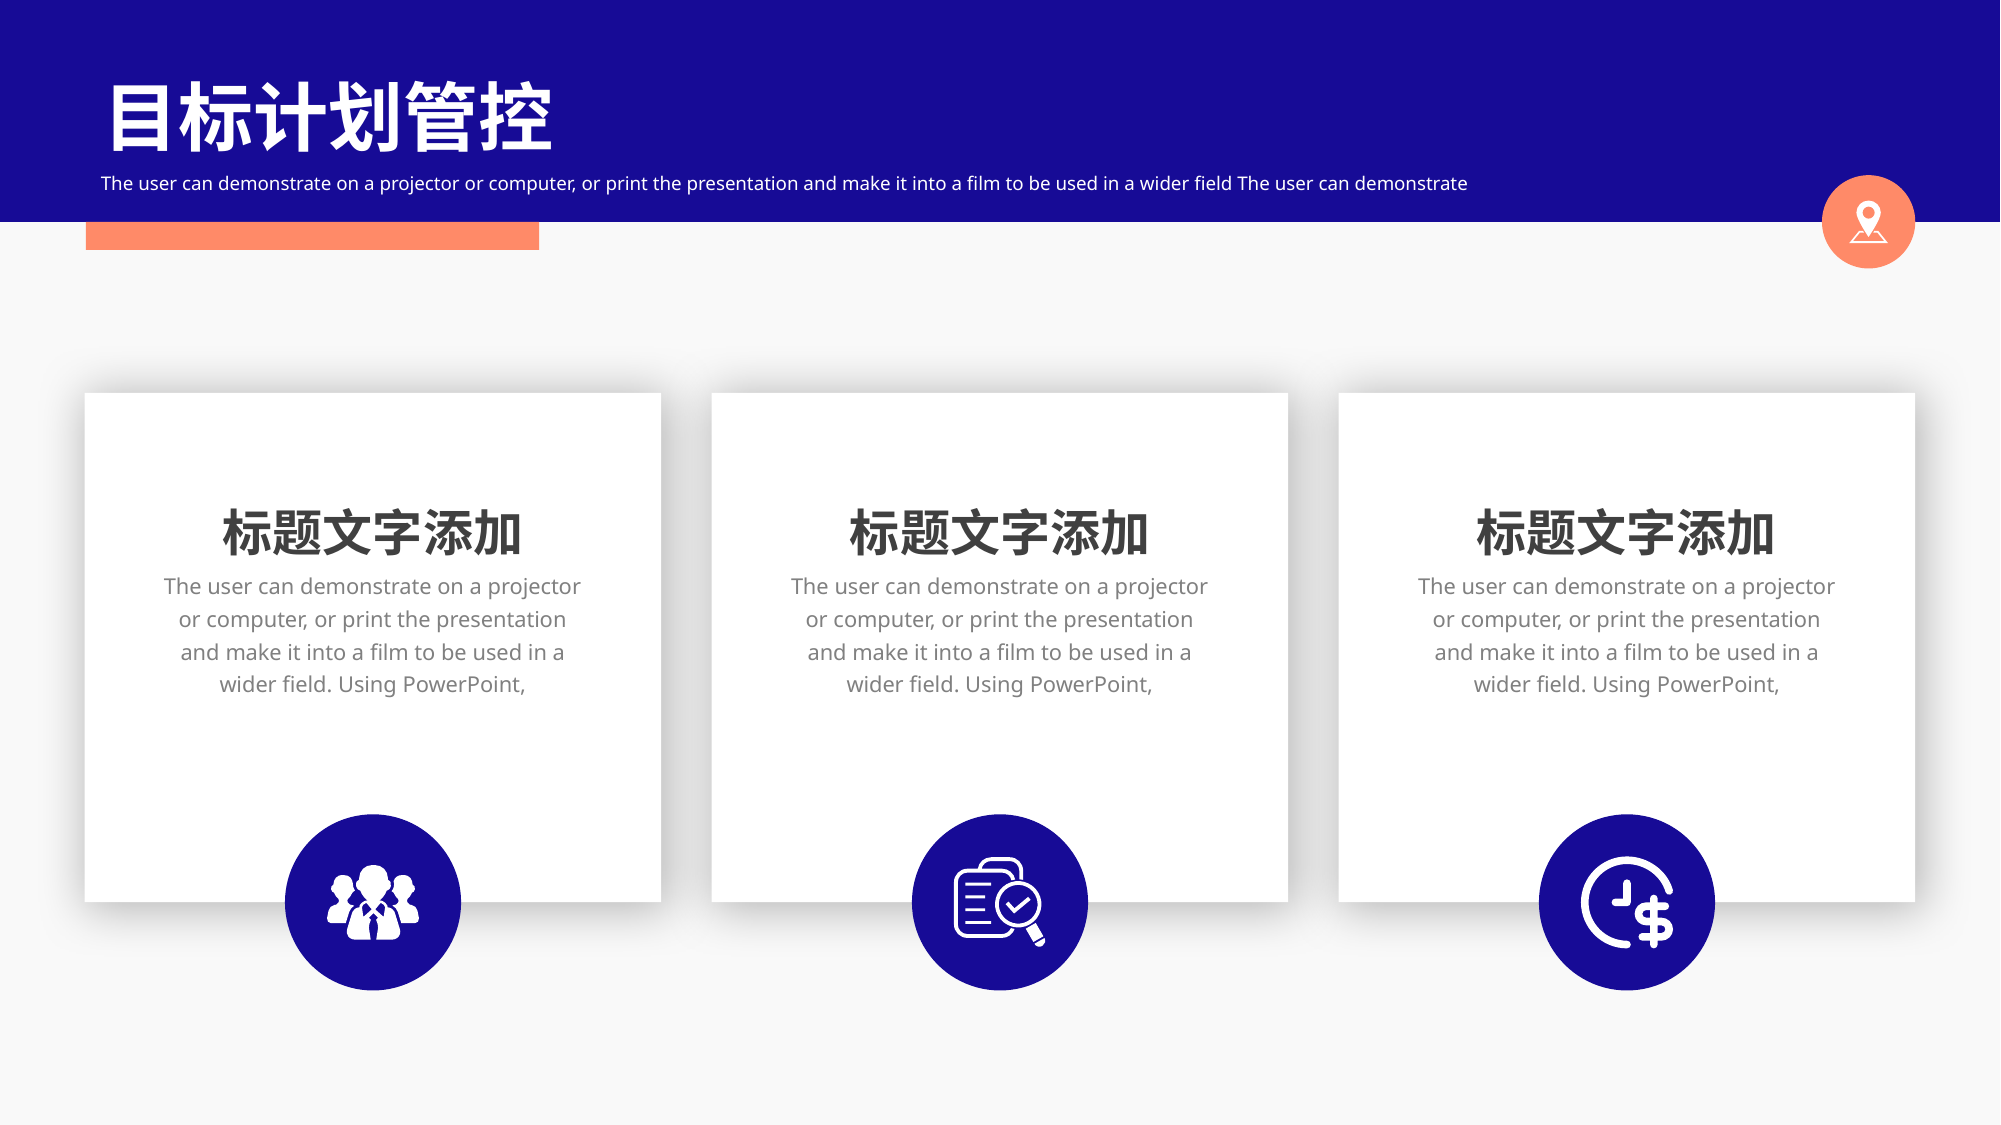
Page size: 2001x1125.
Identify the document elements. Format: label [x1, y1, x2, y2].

text_box [85, 63, 1600, 203]
text_box [911, 814, 1089, 991]
text_box [148, 479, 598, 737]
text_box [1402, 479, 1852, 737]
text_box [284, 814, 462, 991]
text_box [711, 392, 1289, 903]
text_box [0, 0, 2000, 223]
text_box [84, 392, 662, 903]
text_box [1538, 814, 1716, 991]
text_box [1338, 392, 1916, 903]
text_box [85, 221, 540, 251]
text_box [775, 479, 1225, 737]
text_box [1821, 175, 1916, 269]
